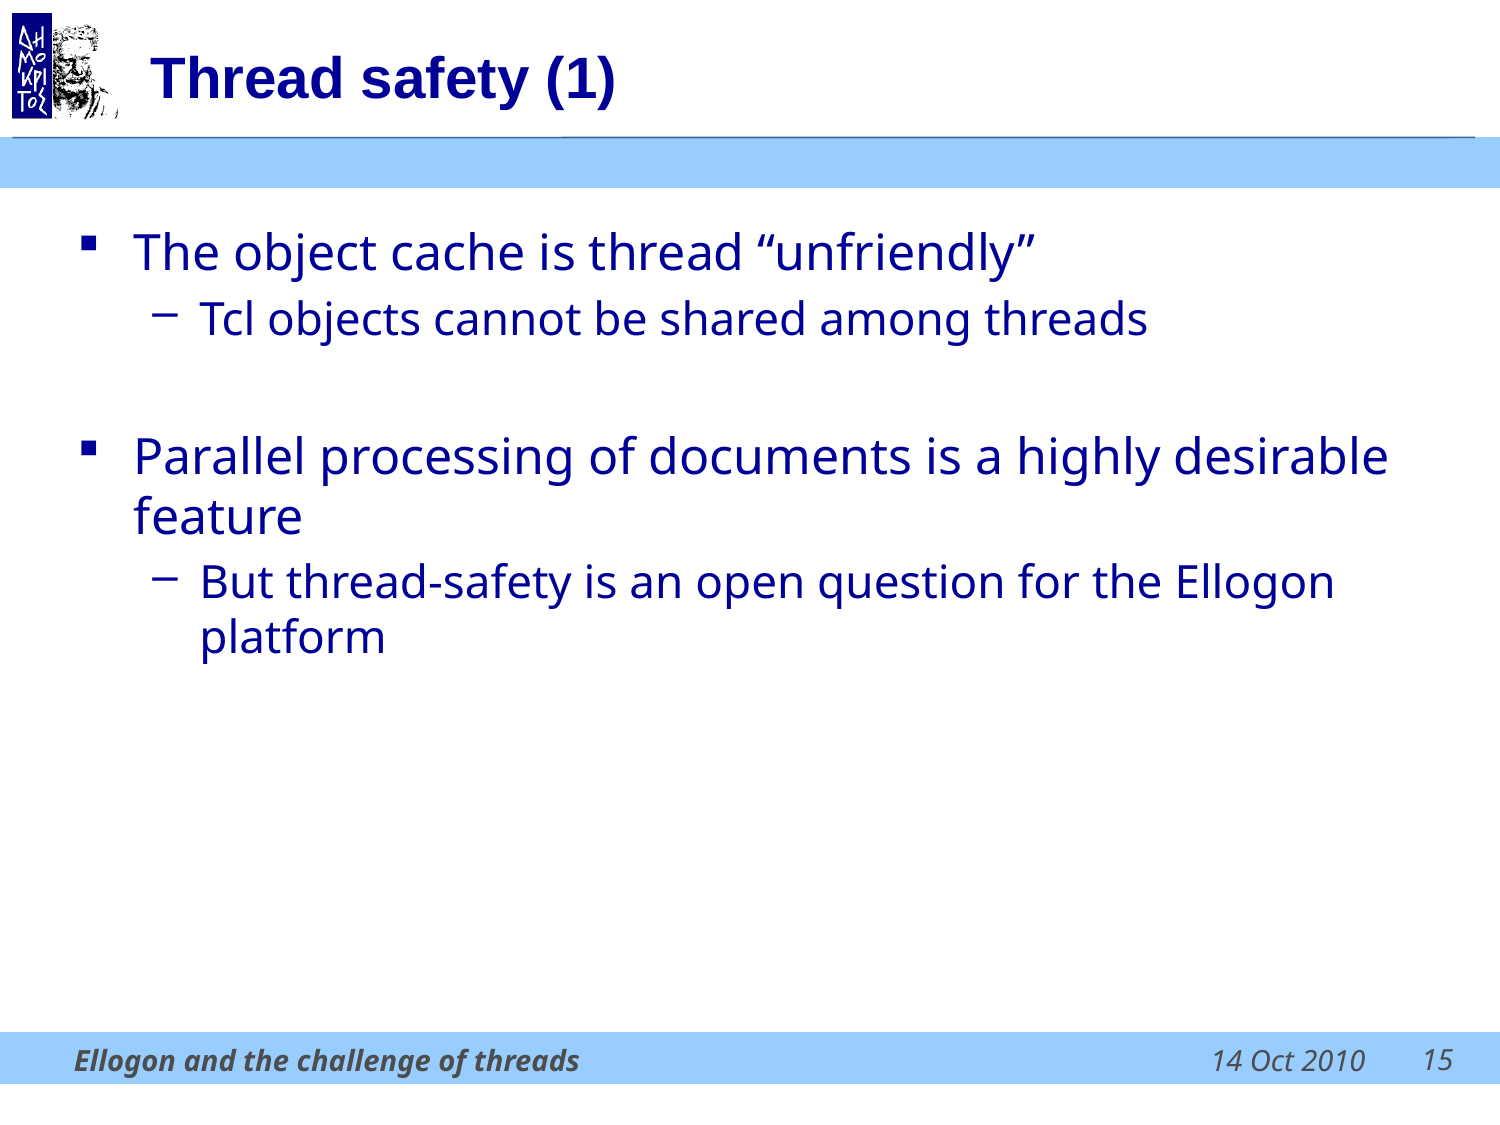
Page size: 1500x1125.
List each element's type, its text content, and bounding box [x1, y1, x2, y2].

title Thread safety (1) [135, 12, 1476, 138]
footer Ellogon and the challenge of threads [58, 1034, 1190, 1086]
picture [11, 13, 118, 120]
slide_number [1190, 1034, 1381, 1086]
list The object cache is thread “unfriendly” Tcl objects cannot be shared among threads Parallel processing of documents is a highly desirable feature But thread-safety is an open question for the Ellogon platform [62, 212, 1438, 1001]
slide_number 15 [1399, 1033, 1476, 1084]
